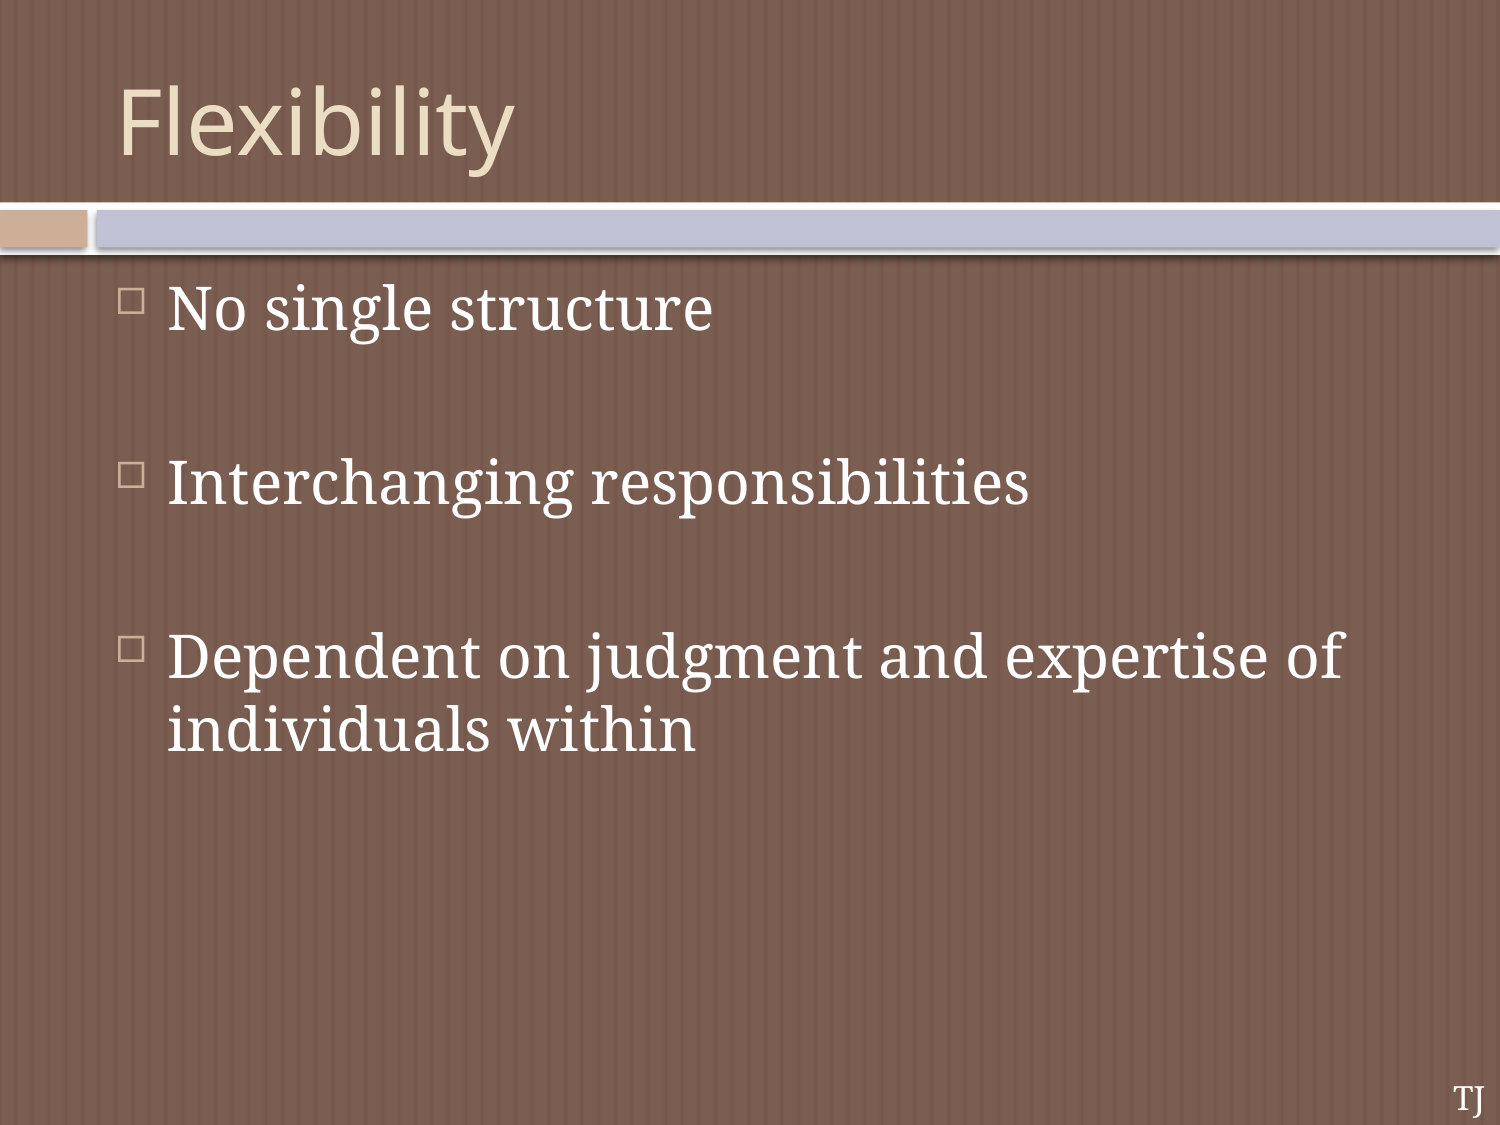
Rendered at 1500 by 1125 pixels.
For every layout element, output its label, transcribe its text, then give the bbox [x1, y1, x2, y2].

text_box TJ [1175, 1069, 1500, 1125]
title Flexibility [100, 37, 1438, 200]
list No single structure Interchanging responsibilities Dependent on judgment and expertise of individuals within [100, 262, 1438, 1005]
